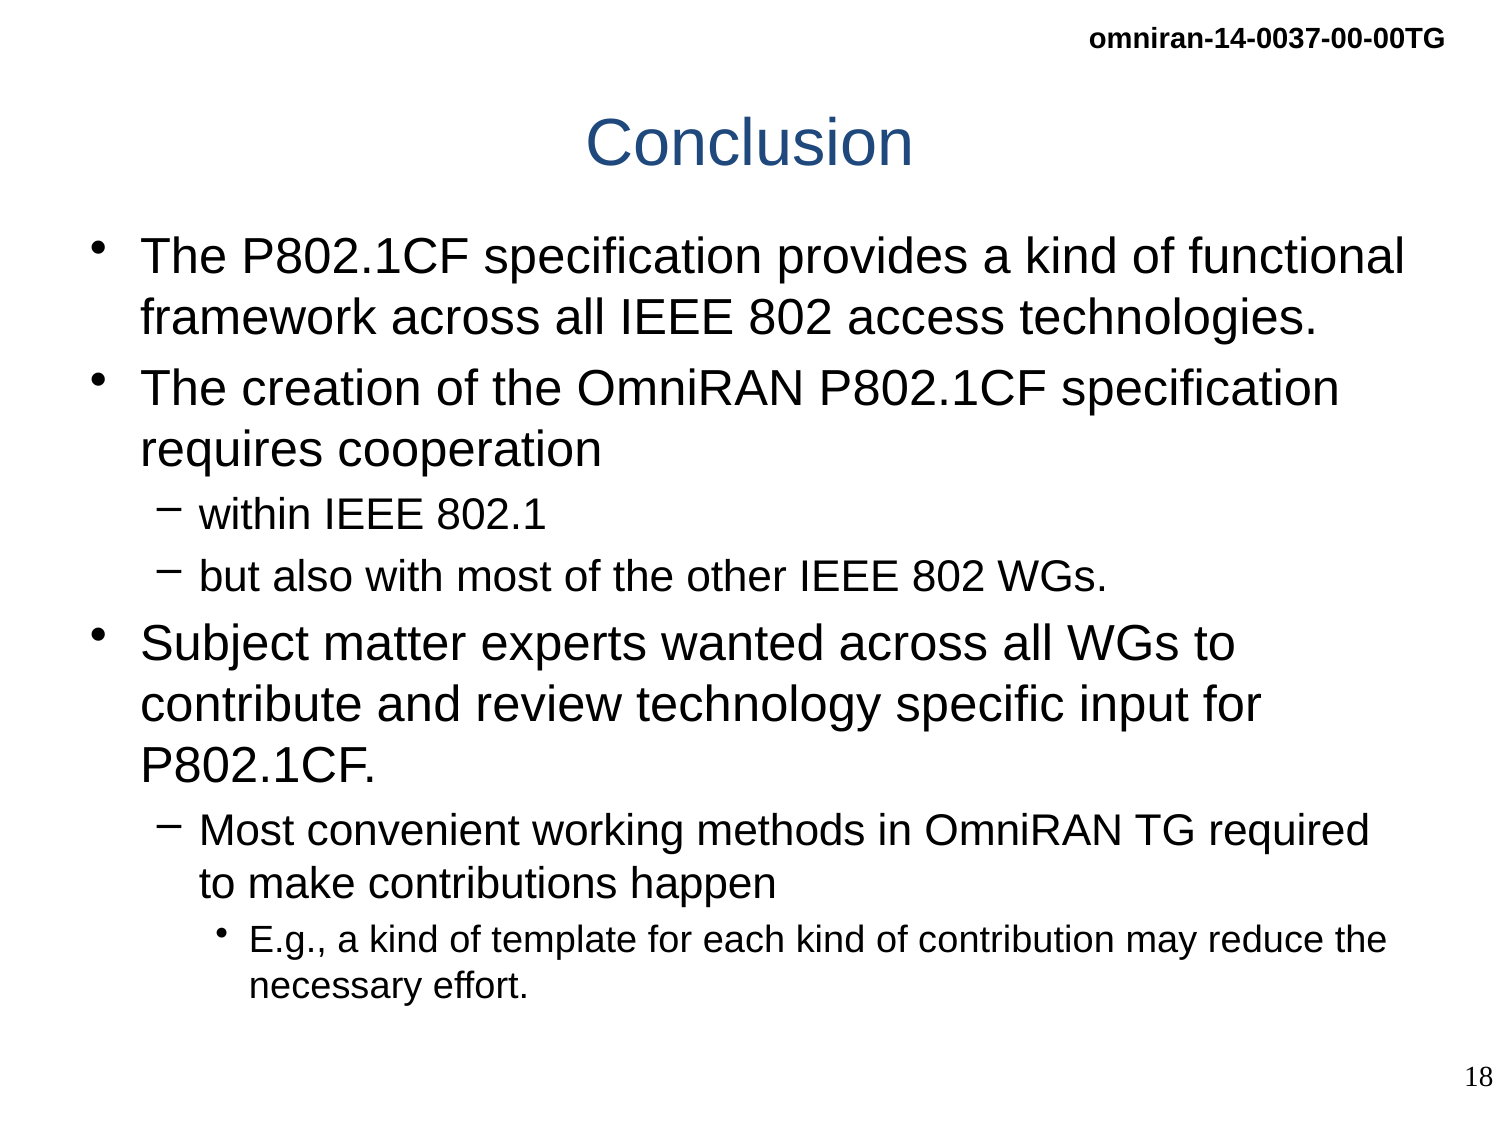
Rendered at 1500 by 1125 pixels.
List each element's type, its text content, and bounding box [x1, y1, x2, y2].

list The P802.1CF specification provides a kind of functional framework across all IEEE 802 access technologies. The creation of the OmniRAN P802.1CF specification requires cooperation within IEEE 802.1 but also with most of the other IEEE 802 WGs. Subject matter experts wanted across all WGs to contribute and review technology specific input for P802.1CF. Most convenient working methods in OmniRAN TG required to make contributions happen E.g., a kind of template for each kind of contribution may reduce the necessary effort. [75, 215, 1425, 1035]
title Conclusion [75, 45, 1425, 215]
